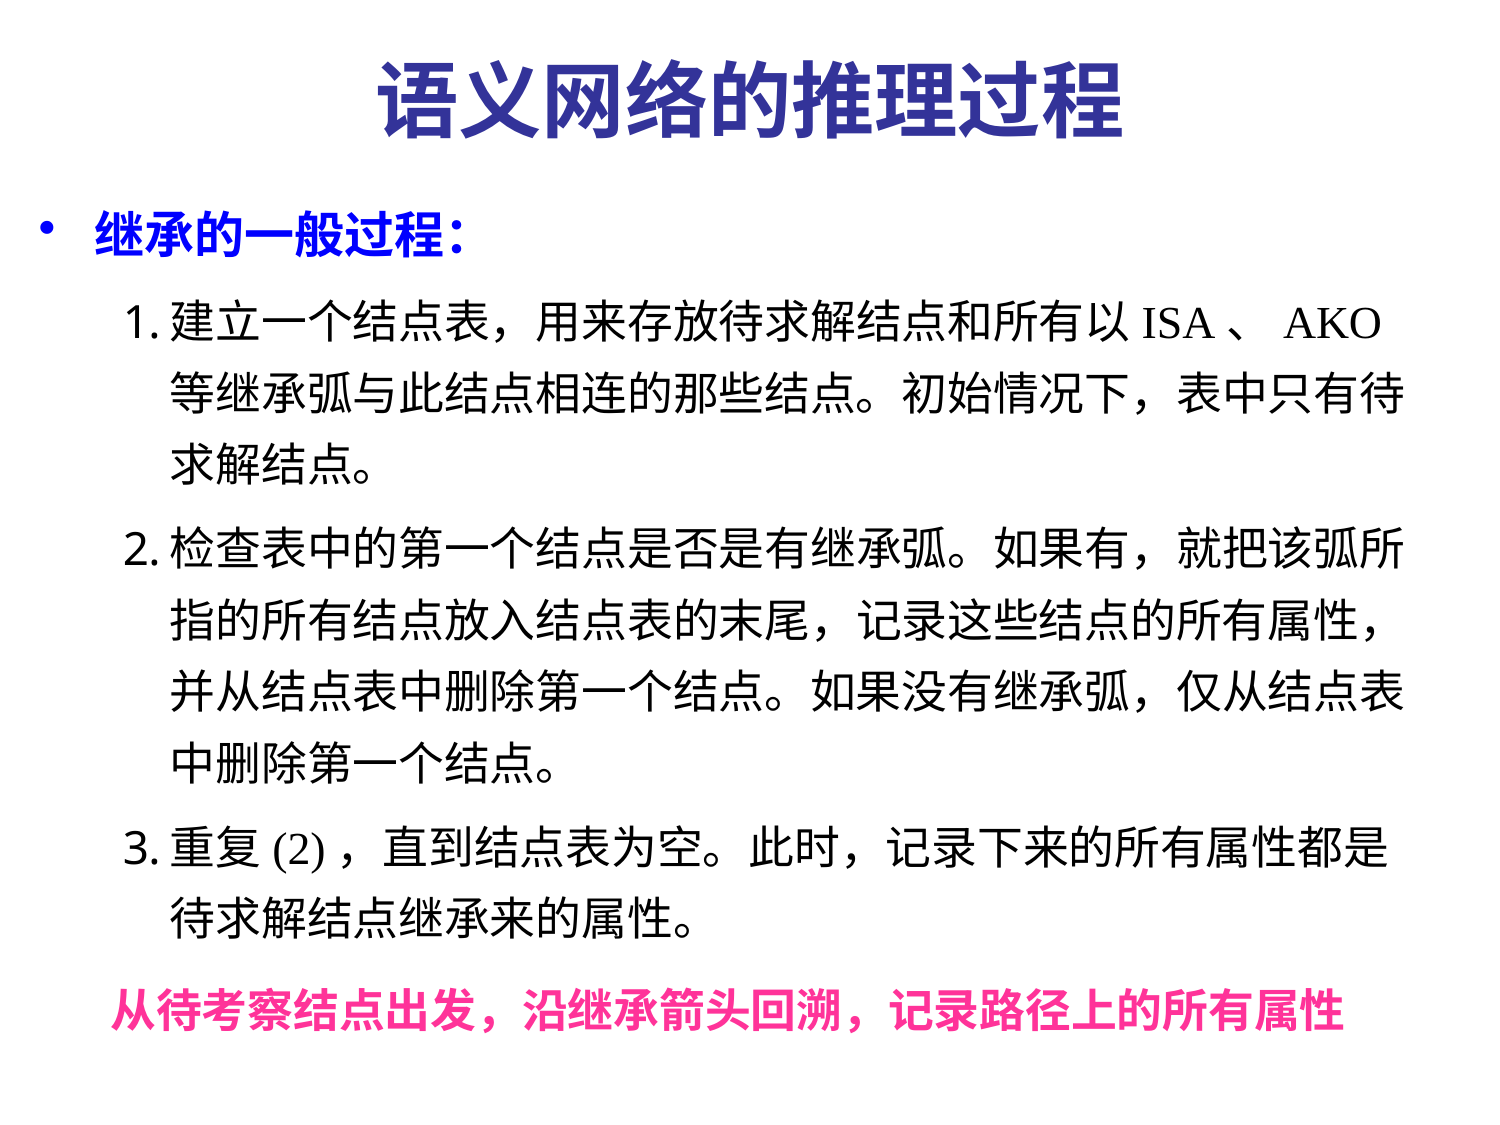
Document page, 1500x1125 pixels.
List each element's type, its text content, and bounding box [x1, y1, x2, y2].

title 语义网络的推理过程 [75, 0, 1425, 178]
list 继承的一般过程： 建立一个结点表，用来存放待求解结点和所有以ISA、AKO等继承弧与此结点相连的那些结点。初始情况下，表中只有待求解结点。 检查表中的第一个结点是否是有继承弧。如果有，就把该弧所指的所有结点放入结点表的末尾，记录这些结点的所有属性，并从结点表中删除第一个结点。如果没有继承弧，仅从结点表中删除第一个结点。 重复(2)，直到结点表为空。此时，记录下来的所有属性都是待求解结点继承来的属性。 [23, 178, 1436, 1084]
text_box 从待考察结点出发，沿继承箭头回溯，记录路径上的所有属性 [95, 974, 1401, 1044]
